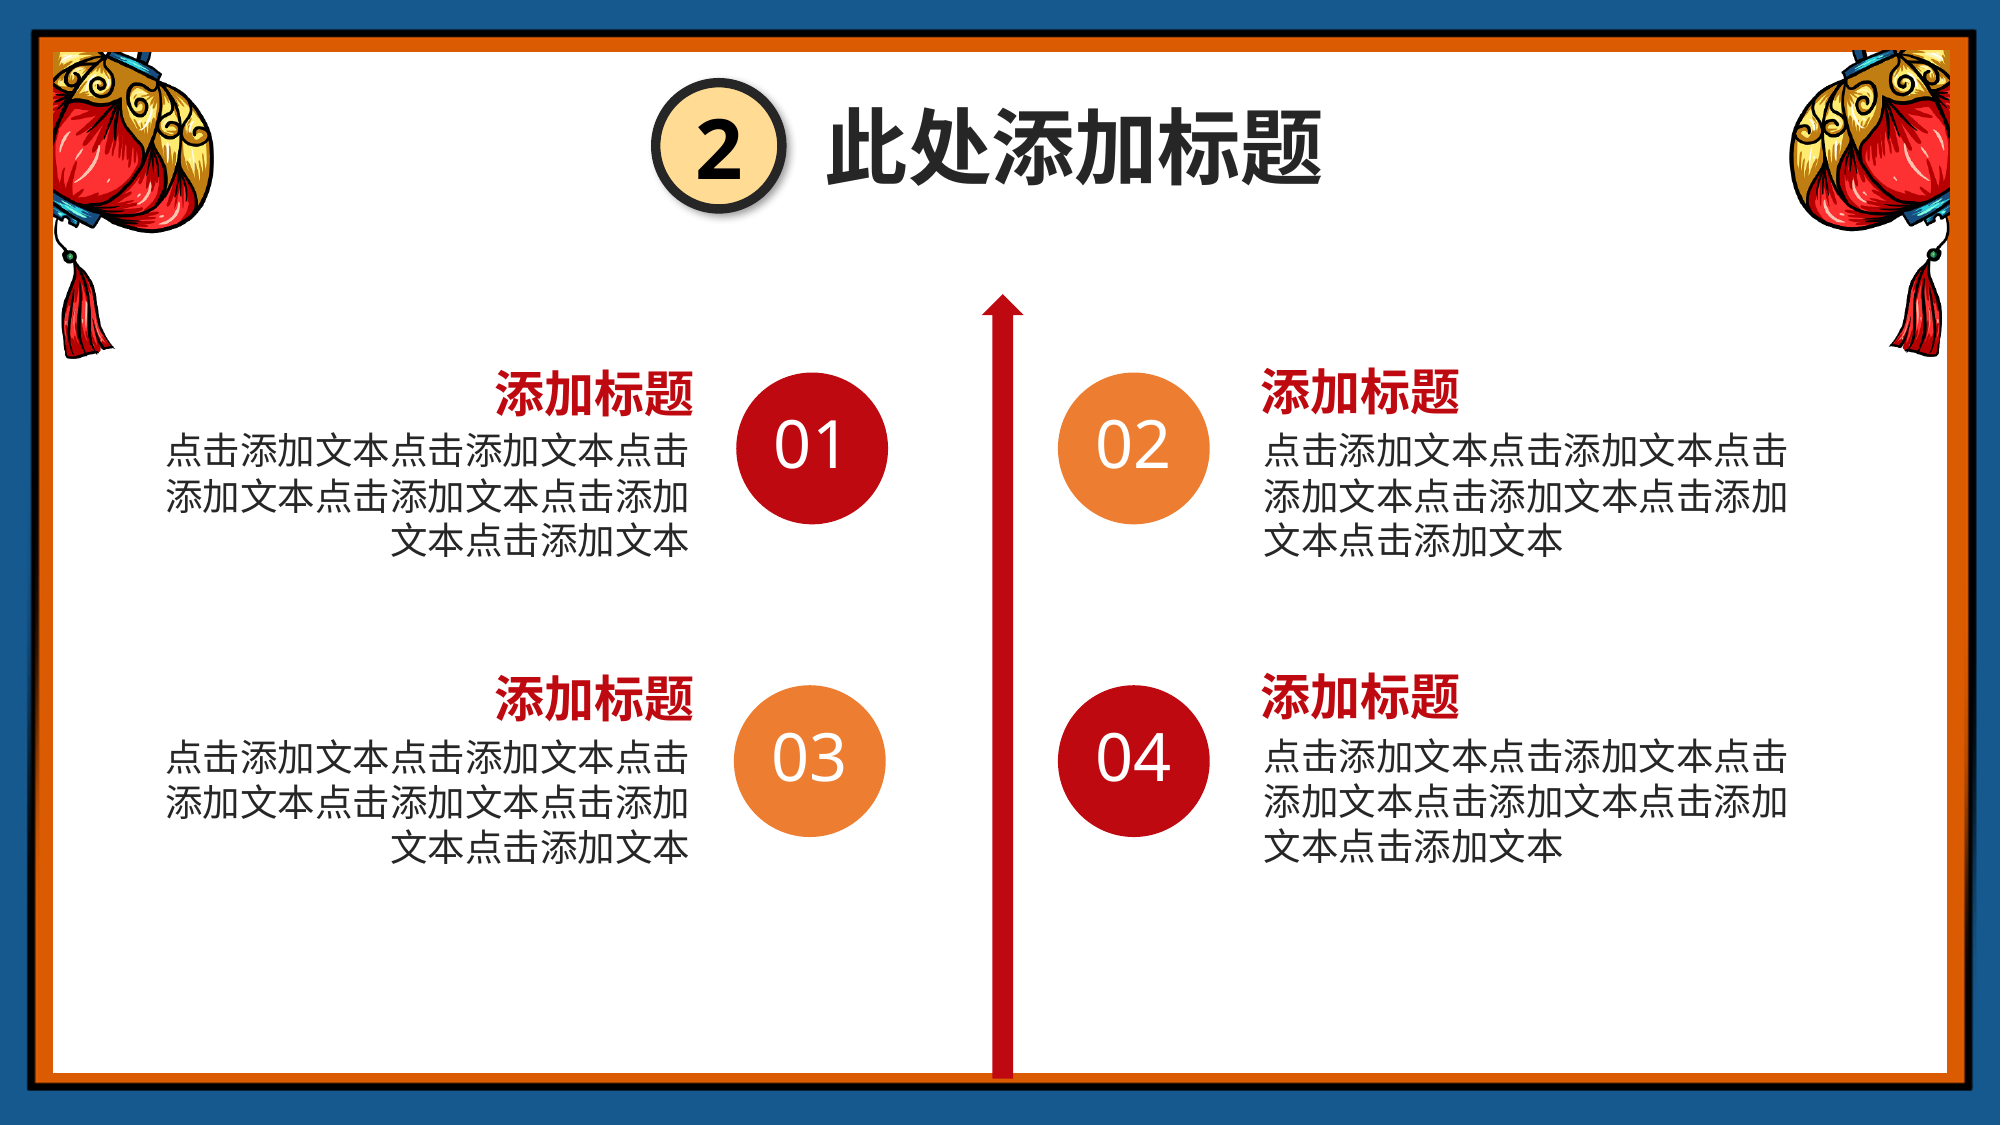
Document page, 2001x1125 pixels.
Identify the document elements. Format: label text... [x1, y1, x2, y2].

text_box 2 [654, 81, 783, 210]
picture [0, 0, 2000, 1125]
text_box 此处添加标题 [809, 87, 1340, 203]
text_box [140, 294, 1825, 1079]
